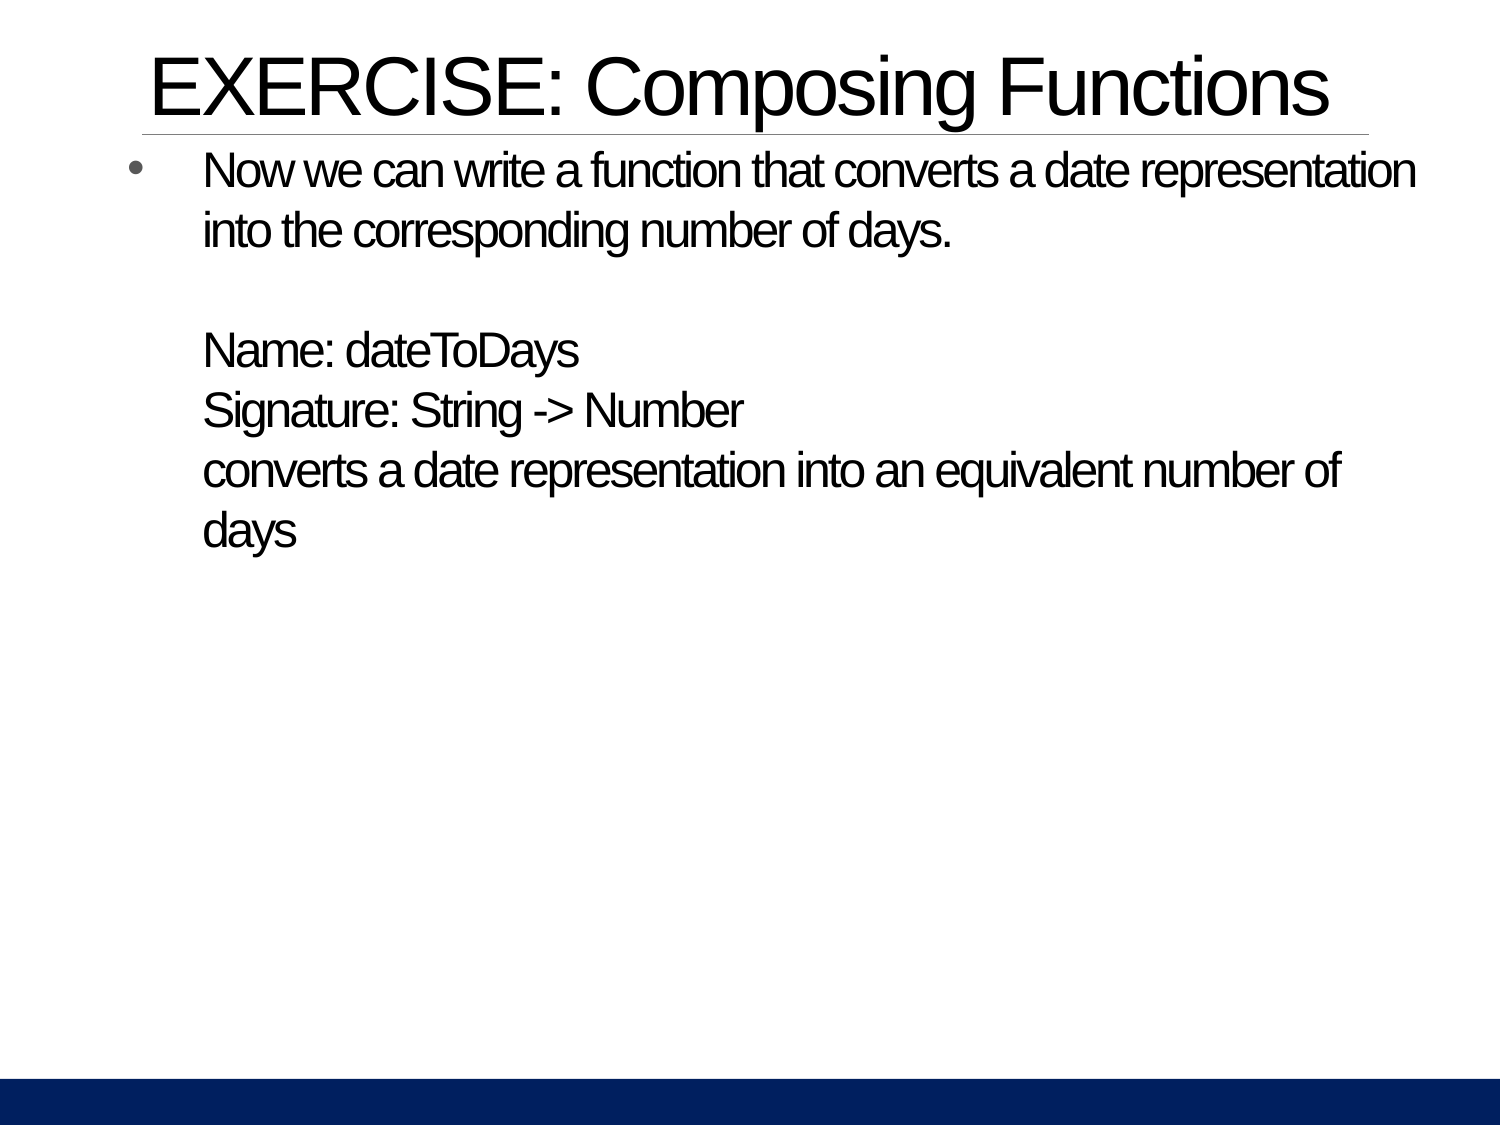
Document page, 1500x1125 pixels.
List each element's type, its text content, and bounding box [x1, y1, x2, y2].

text_box Now we can write a function that converts a date representation into the corresponding number of days. Name: dateToDays Signature: String -> Number converts a date representation into an equivalent number of days [124, 112, 1440, 642]
title EXERCISE: Composing Functions [146, 29, 1500, 220]
